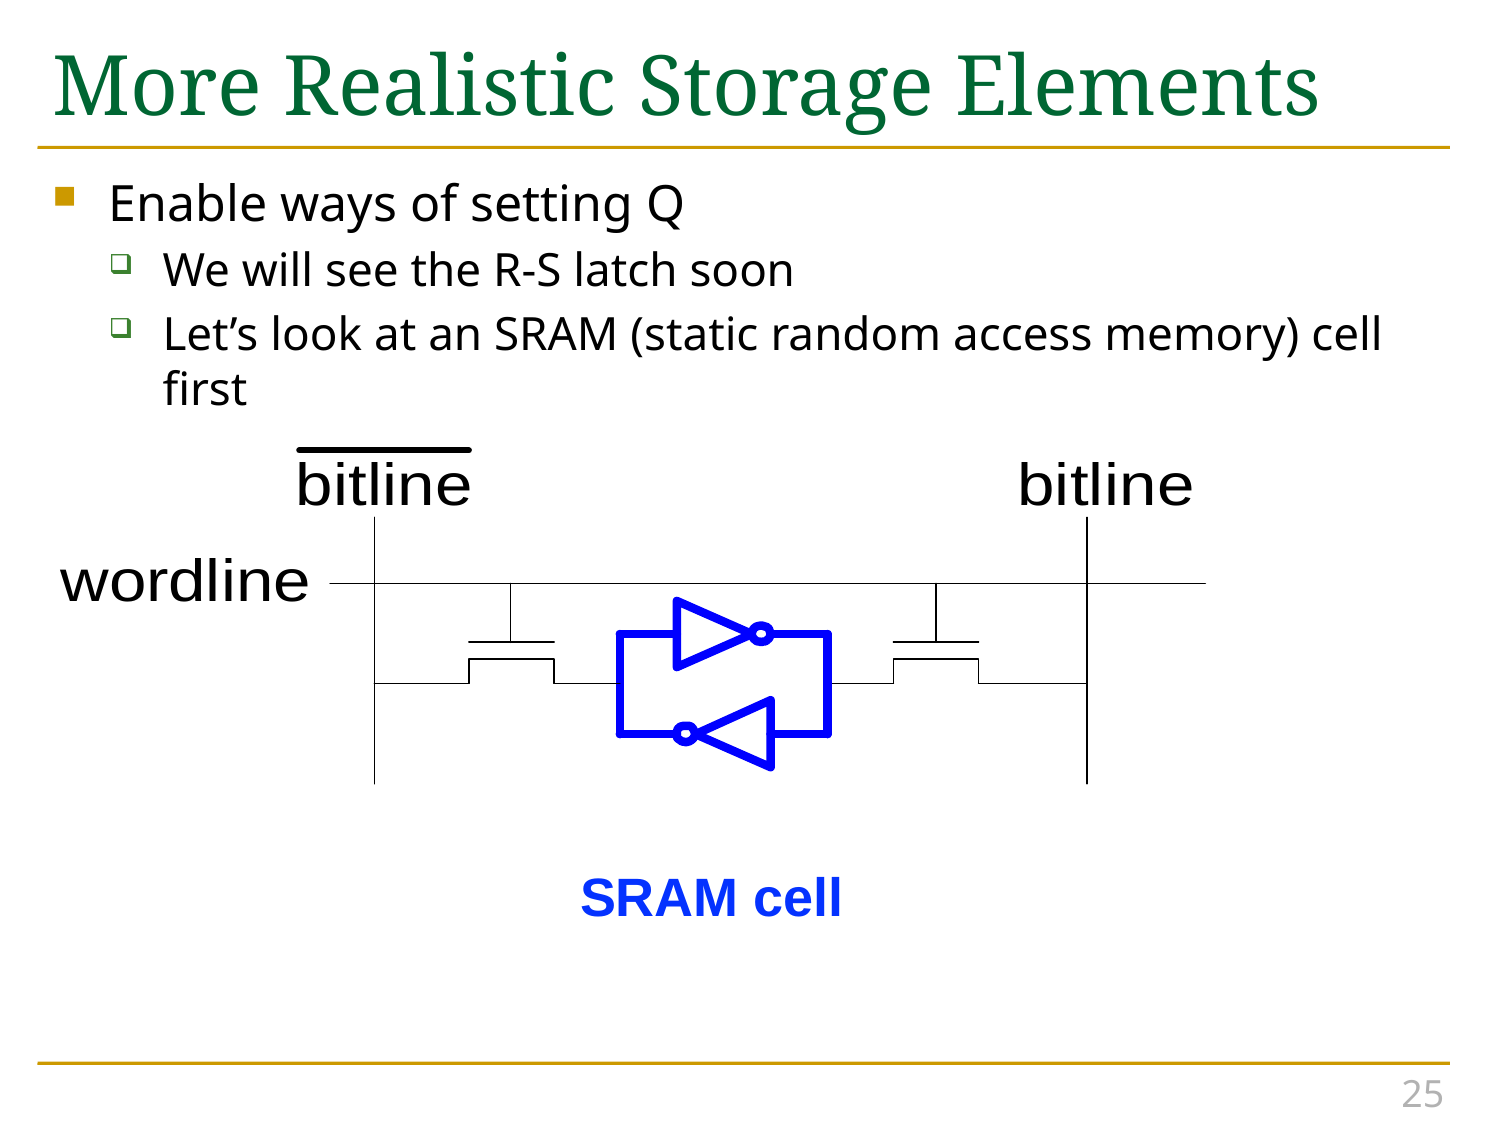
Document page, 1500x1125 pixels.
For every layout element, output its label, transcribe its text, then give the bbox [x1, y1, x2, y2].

title More Realistic Storage Elements [37, 24, 1450, 163]
list Enable ways of setting Q We will see the R-S latch soon Let’s look at an SRAM (static random access memory) cell first We will get back to SRAM (and DRAM) later [37, 163, 1450, 1016]
slide_number 25 [1121, 1066, 1460, 1125]
text_box SRAM cell [480, 855, 943, 935]
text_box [38, 324, 1230, 805]
